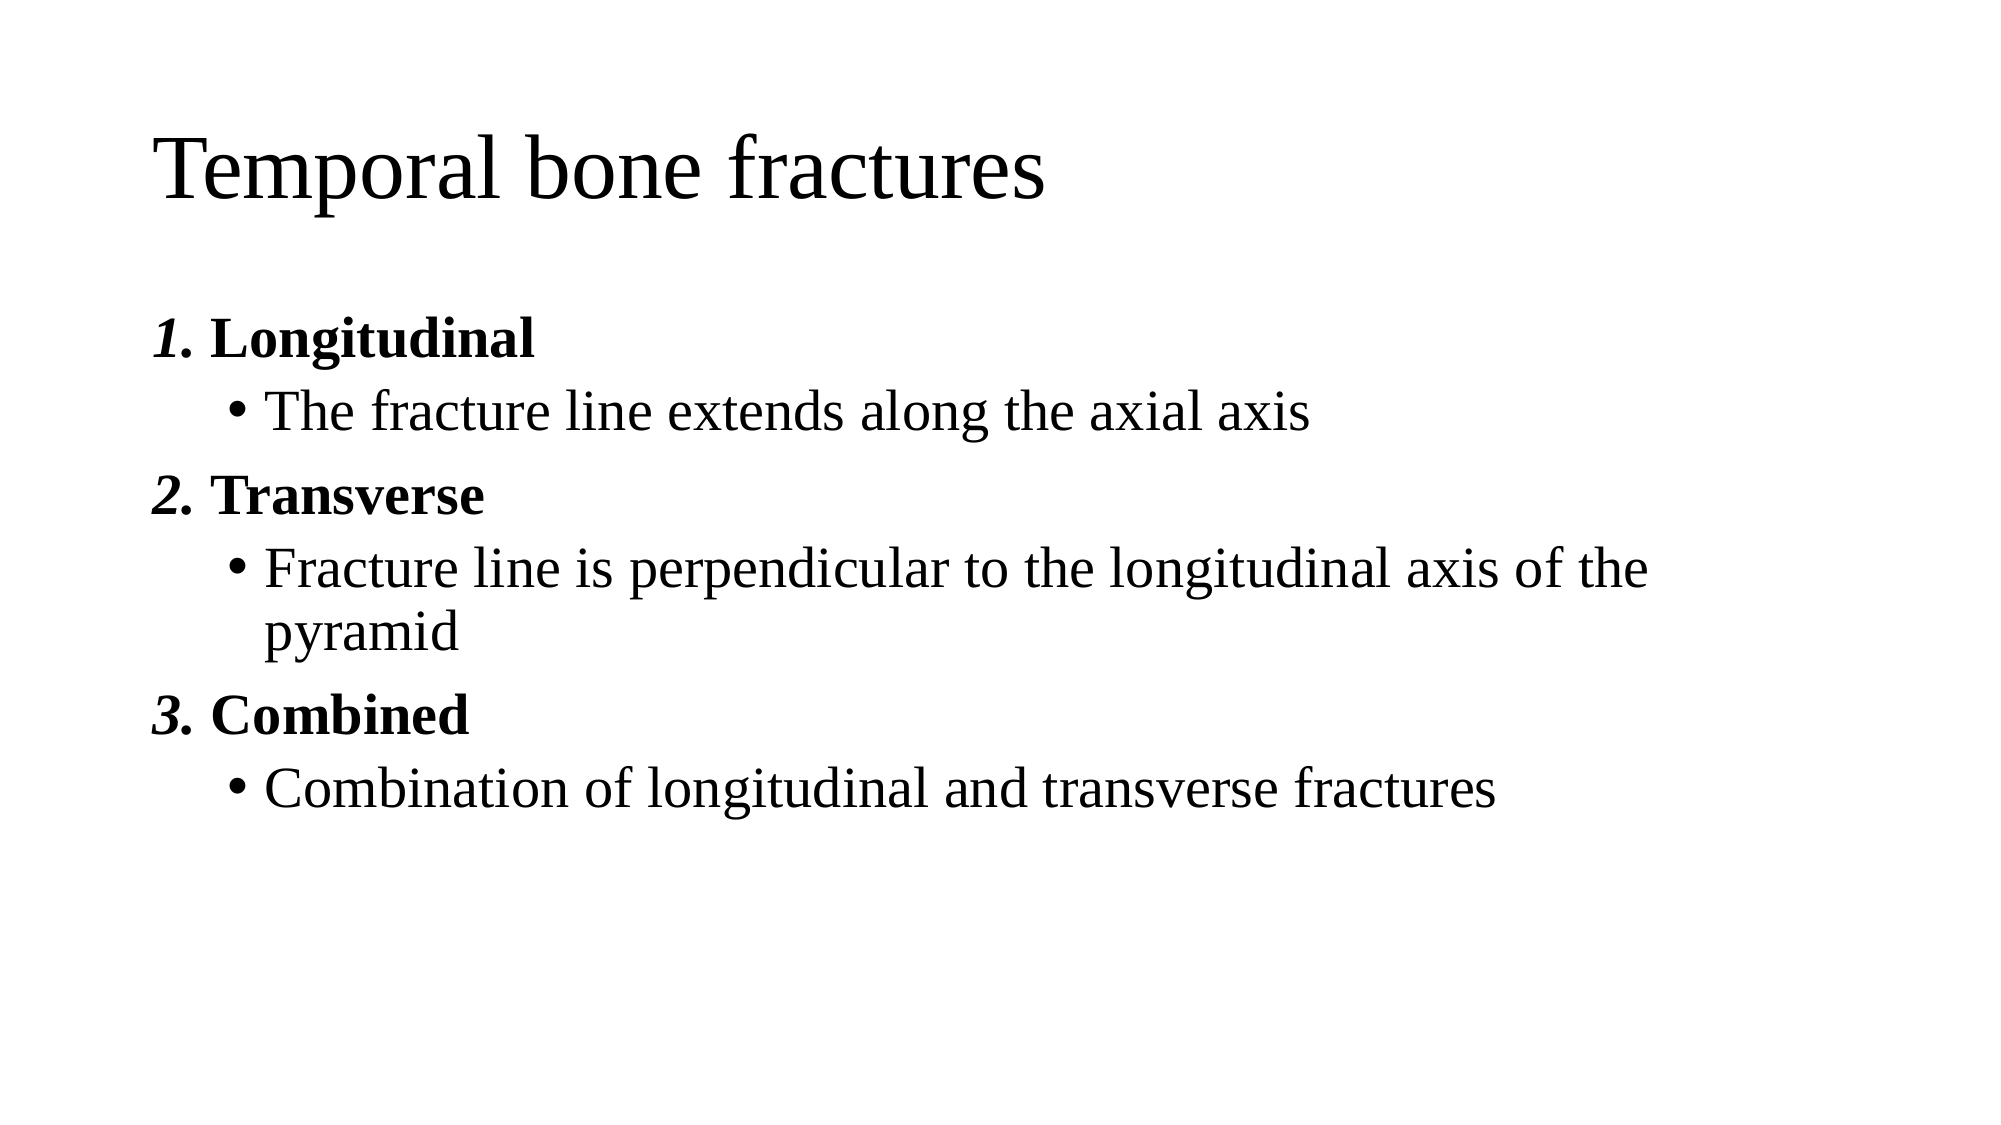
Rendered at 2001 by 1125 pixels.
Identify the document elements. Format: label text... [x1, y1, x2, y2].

title Temporal bone fractures [137, 59, 1863, 278]
list 1. Longitudinal The fracture line extends along the axial axis 2. Transverse Fracture line is perpendicular to the longitudinal axis of the pyramid 3. Combined Combination of longitudinal and transverse fractures [137, 299, 1863, 1014]
